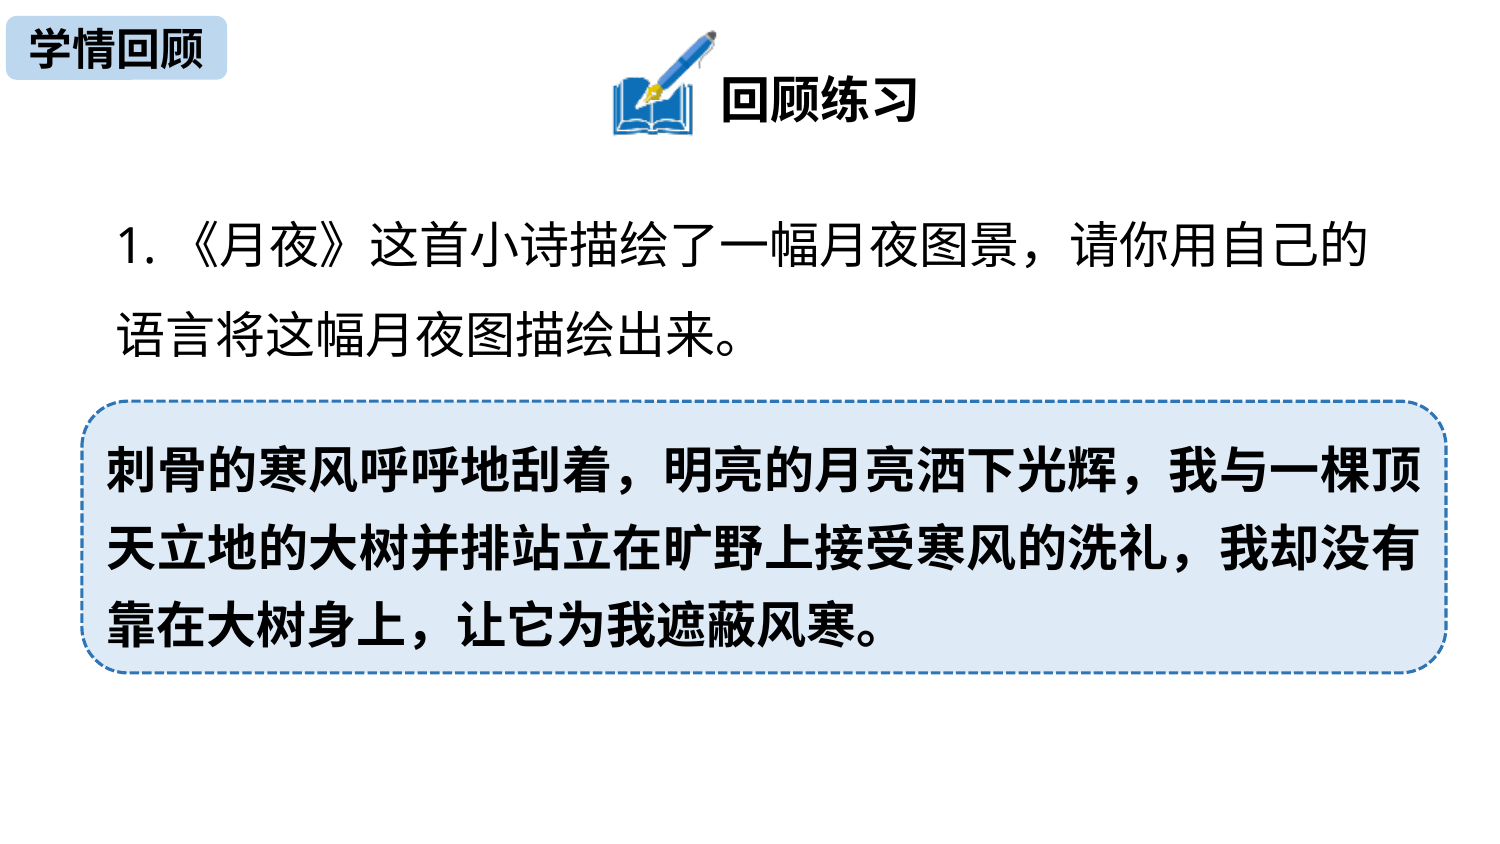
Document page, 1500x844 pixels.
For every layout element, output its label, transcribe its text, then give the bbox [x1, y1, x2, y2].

text_box 回顾练习 [743, 63, 933, 135]
text_box 学情回顾 [4, 14, 229, 81]
text_box 刺骨的寒风呼呼地刮着，明亮的月亮洒下光辉，我与一棵顶天立地的大树并排站立在旷野上接受寒风的洗礼，我却没有靠在大树身上，让它为我遮蔽风寒。 [81, 401, 1447, 673]
text_box 1.《月夜》这首小诗描绘了一幅月夜图景，请你用自己的语言将这幅月夜图描绘出来。 [103, 177, 1425, 370]
picture [603, 12, 743, 152]
